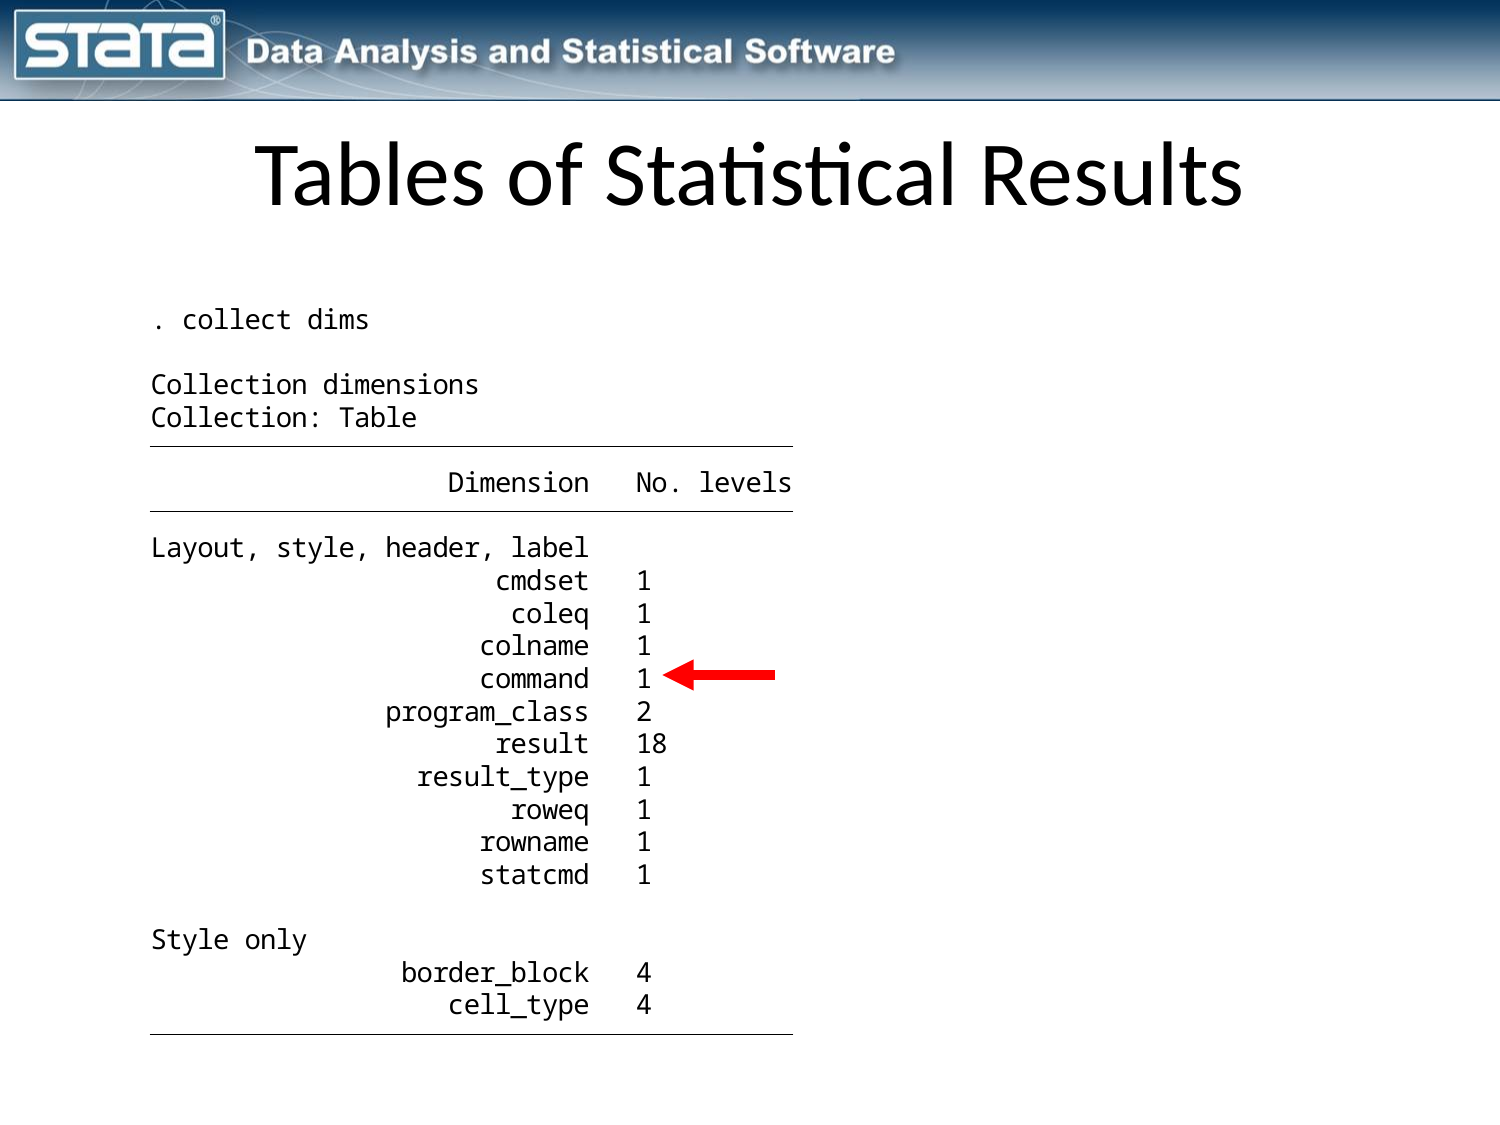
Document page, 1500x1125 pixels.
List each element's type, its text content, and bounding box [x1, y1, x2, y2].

picture [137, 299, 851, 1052]
picture [0, 0, 1500, 102]
title Tables of Statistical Results [0, 108, 1500, 238]
